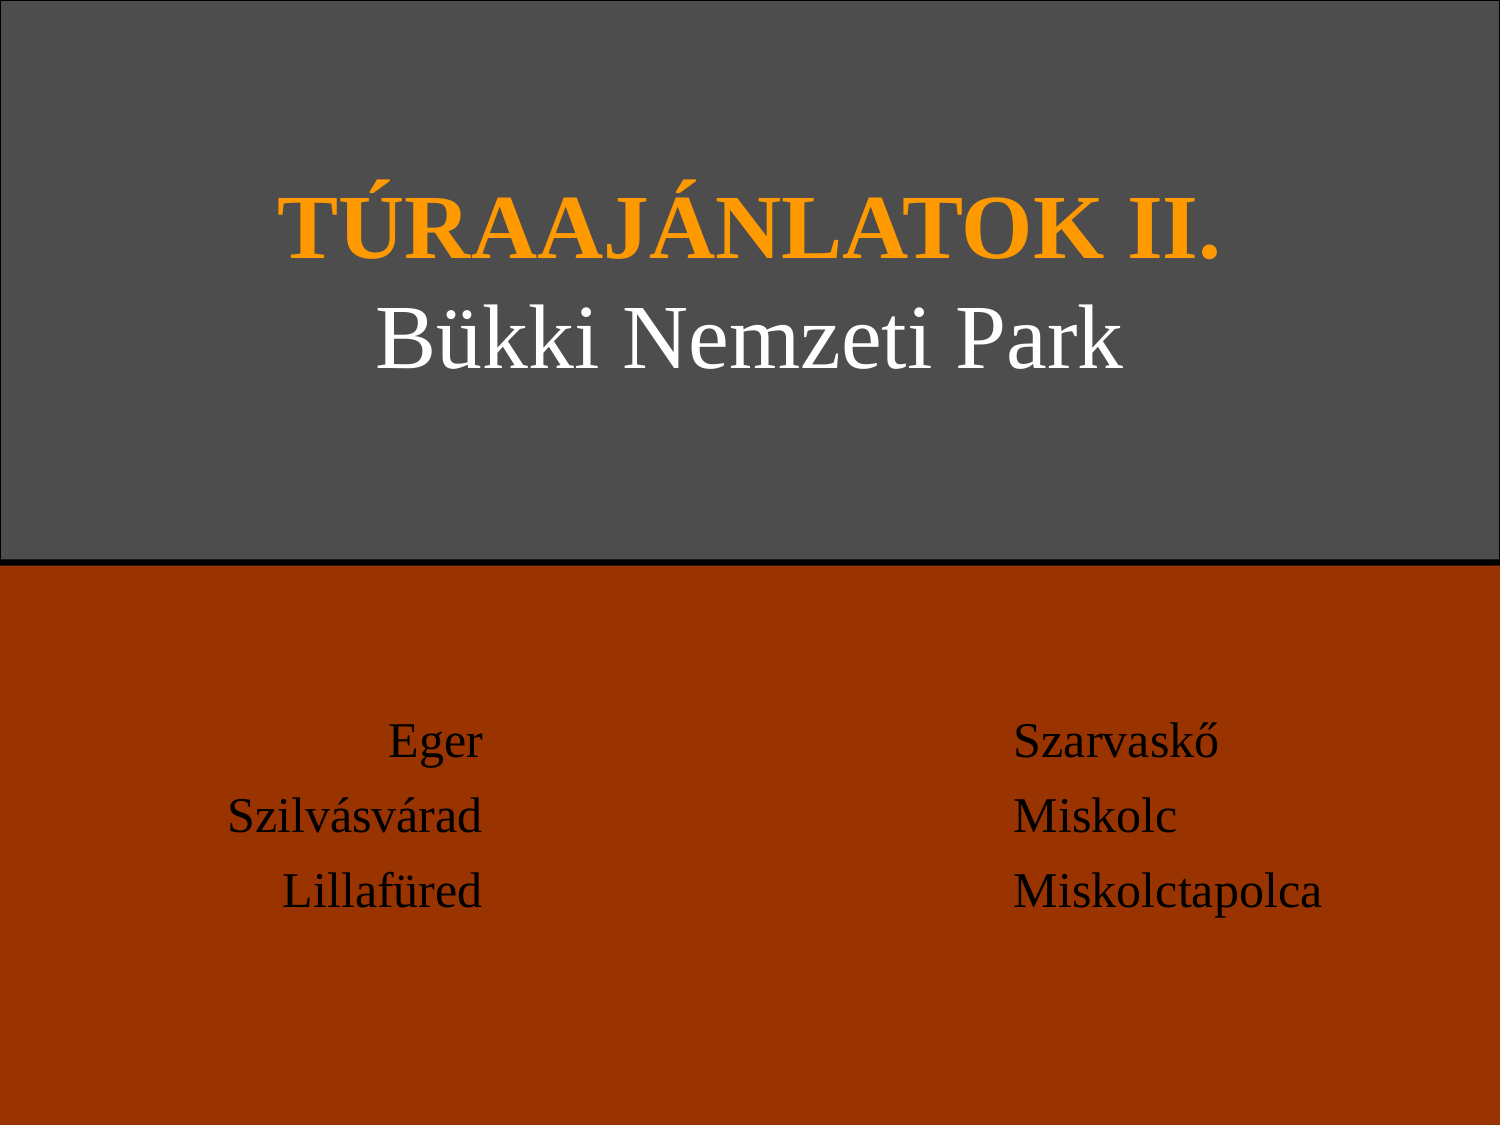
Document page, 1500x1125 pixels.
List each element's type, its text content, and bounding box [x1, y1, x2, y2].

text_box Szarvaskő Miskolc Miskolctapolca [999, 699, 1338, 925]
text_box Eger Szilvásvárad Lillafüred [212, 699, 498, 925]
text_box TÚRAAJÁNLATOK II. Bükki Nemzeti Park [262, 159, 1238, 394]
